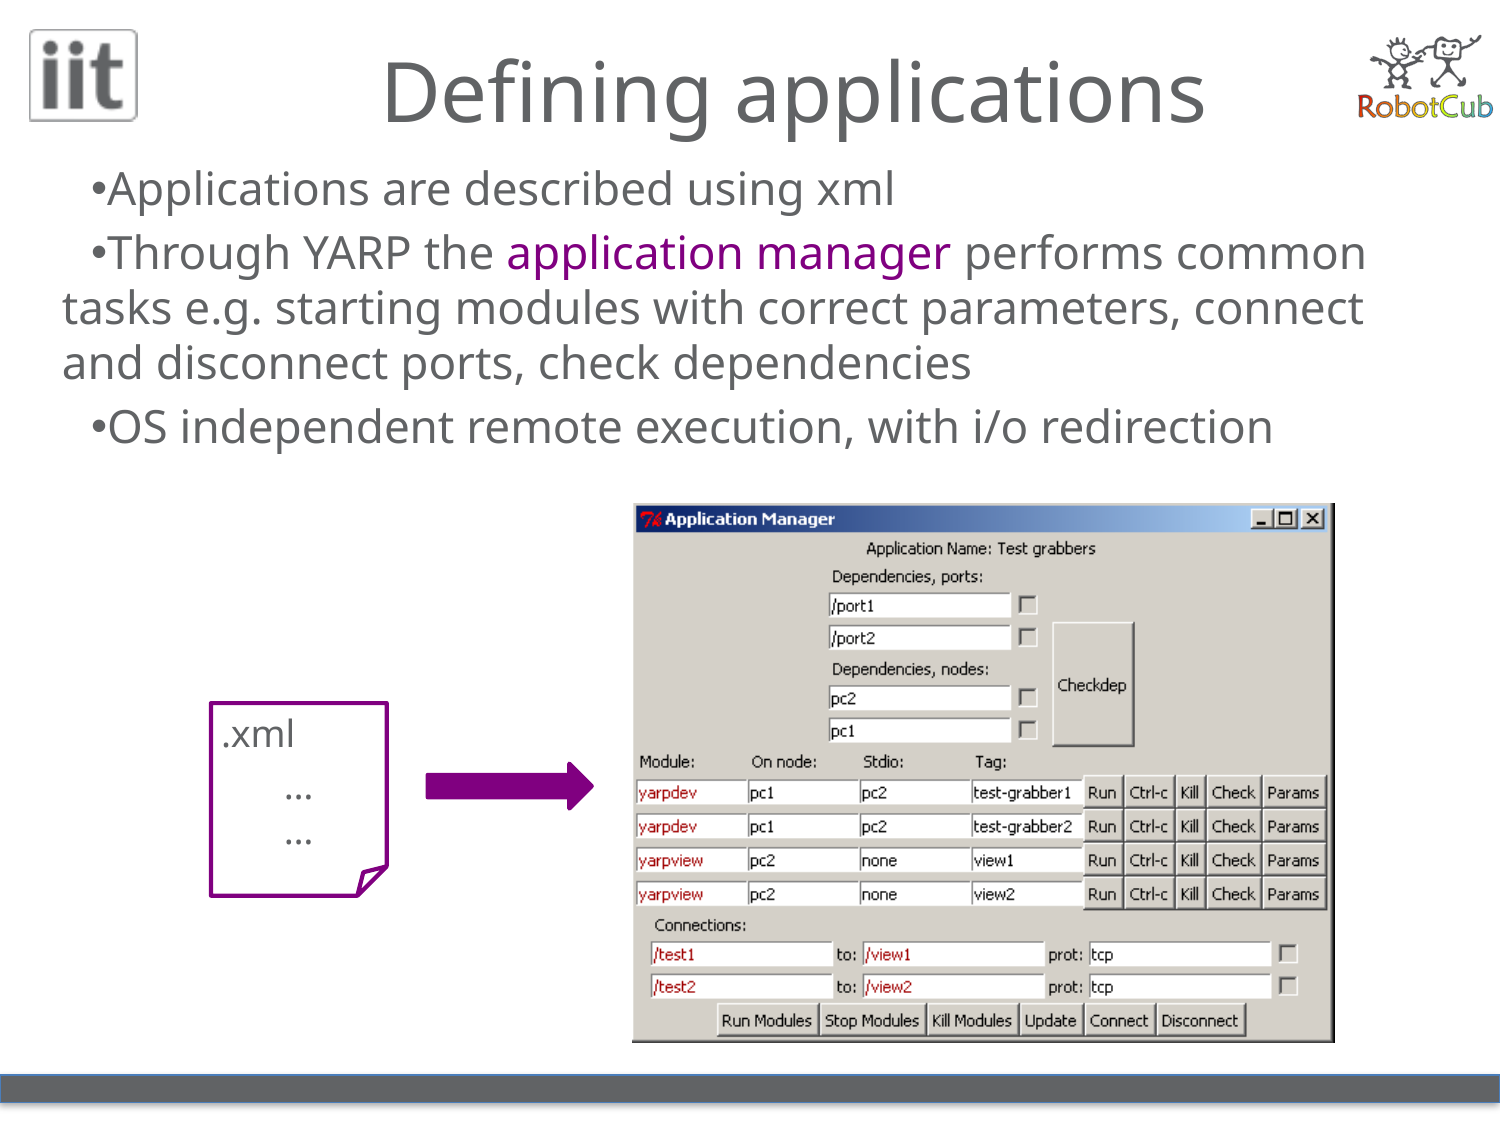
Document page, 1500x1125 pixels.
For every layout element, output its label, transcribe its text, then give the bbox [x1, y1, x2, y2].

picture [29, 29, 138, 122]
text_box Applications are described using xml Through YARP the application manager performs common tasks e.g. starting modules with correct parameters, connect and disconnect ports, check dependencies OS independent remote execution, with i/o redirection [46, 152, 1454, 822]
text_box [425, 761, 594, 811]
picture [1425, 29, 1494, 122]
text_box … … [208, 701, 389, 898]
picture [632, 503, 1336, 1044]
title Defining applications [162, 11, 1425, 152]
text_box .xml [206, 703, 311, 763]
